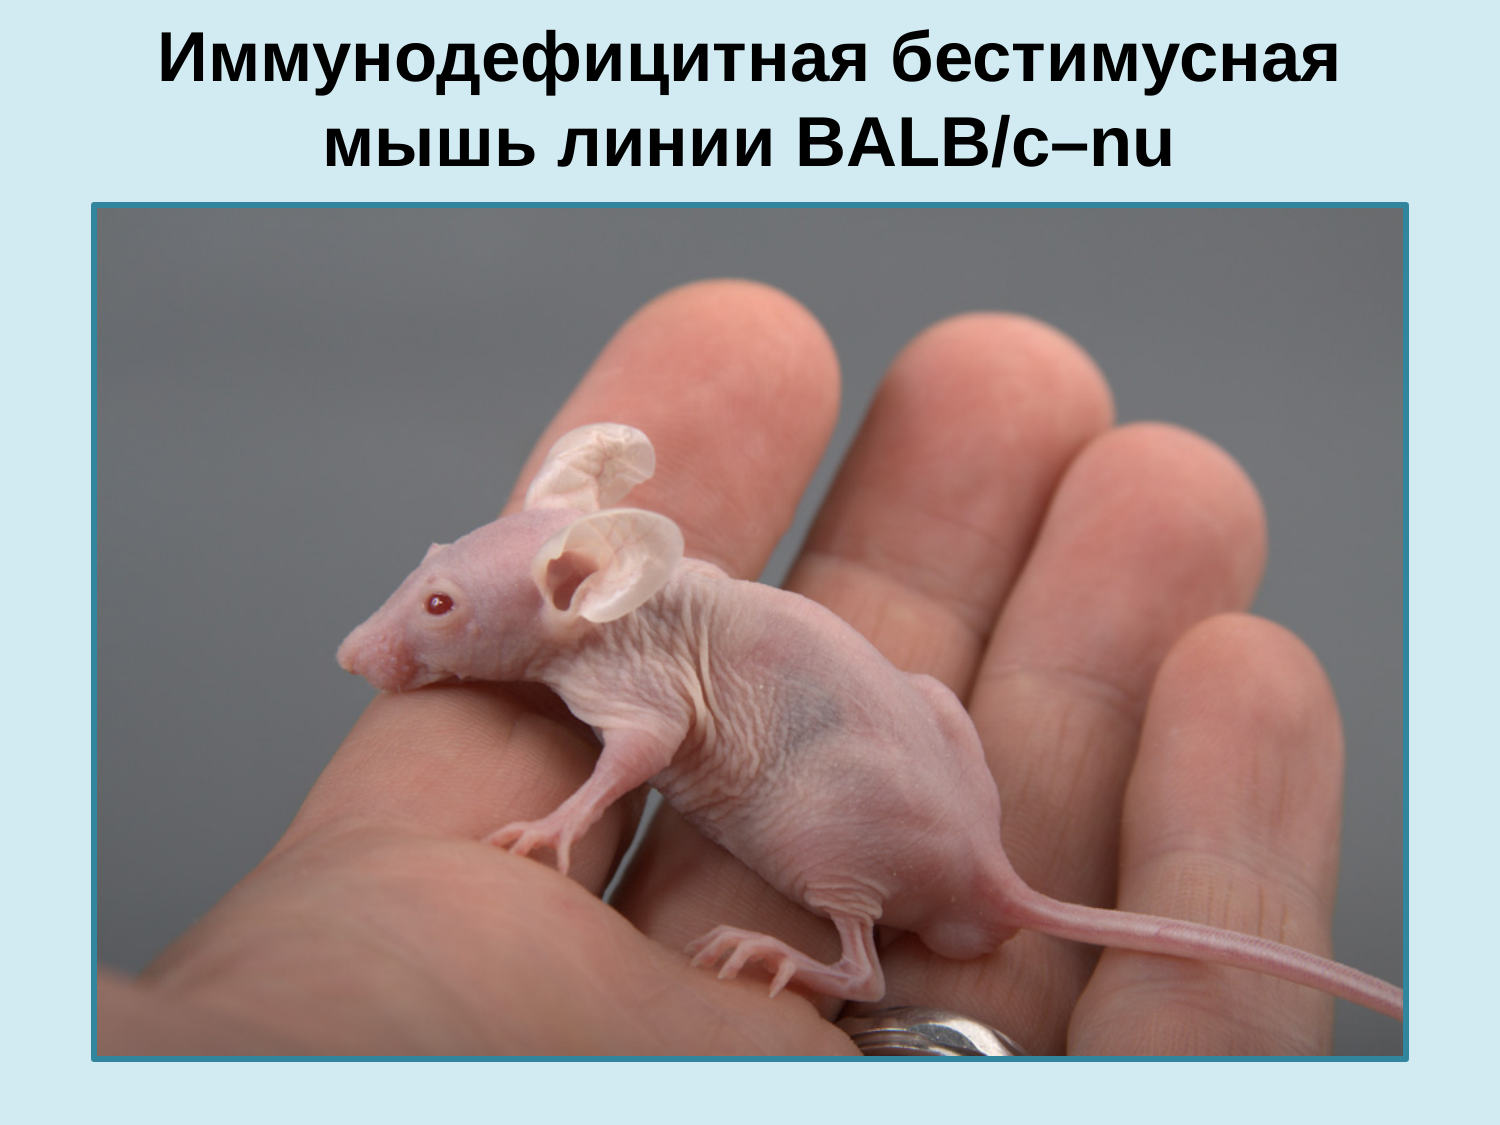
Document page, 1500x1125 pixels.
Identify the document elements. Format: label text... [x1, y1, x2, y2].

picture [96, 207, 1404, 1057]
title Иммунодефицитная бестимусная мышь линии BALB/c–nu [0, 2, 1500, 190]
